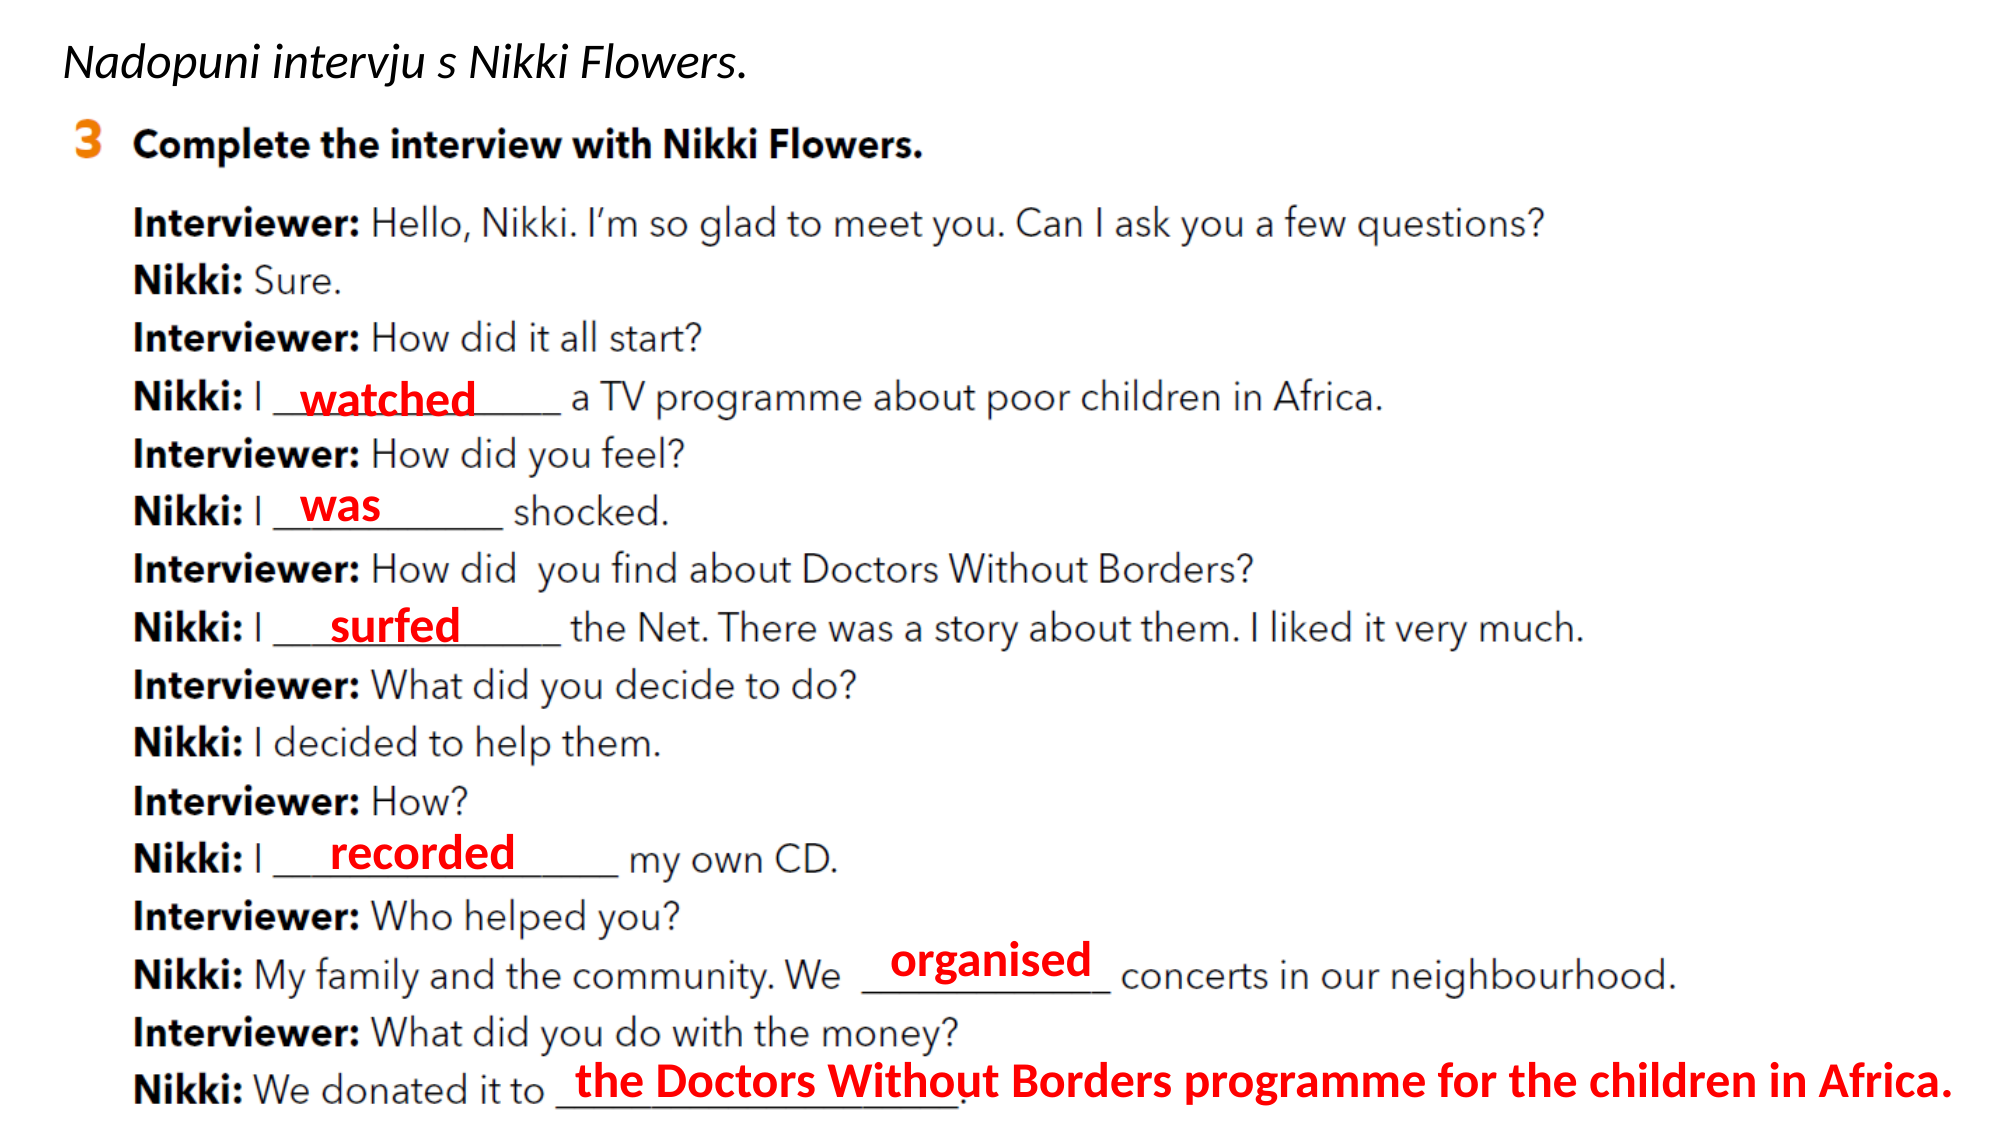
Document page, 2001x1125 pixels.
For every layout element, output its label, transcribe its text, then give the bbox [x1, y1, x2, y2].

text_box the Doctors Without Borders programme for the children in Africa. [1685, 1040, 1980, 1115]
picture [54, 101, 1685, 1125]
text_box Nadopuni intervju s Nikki Flowers. [47, 21, 1710, 97]
